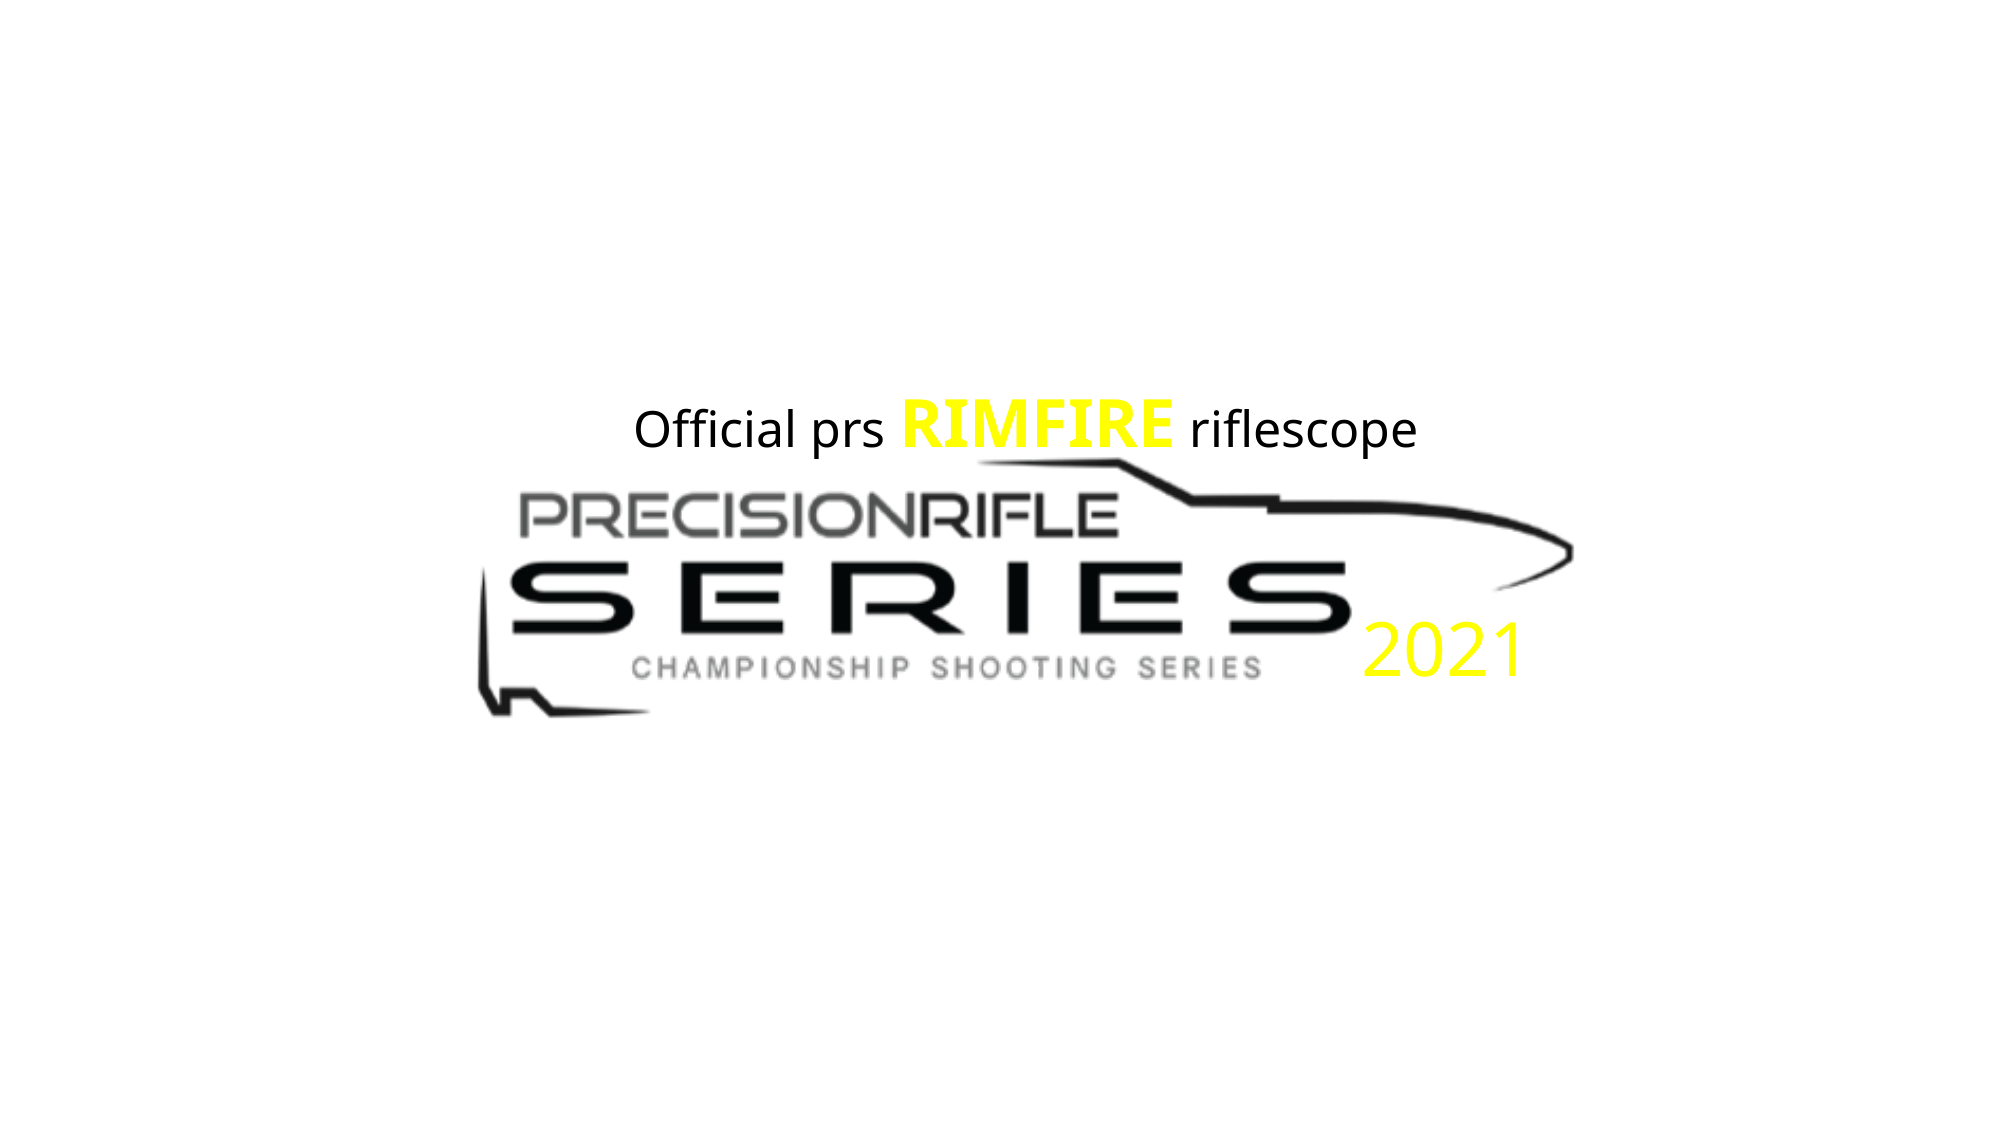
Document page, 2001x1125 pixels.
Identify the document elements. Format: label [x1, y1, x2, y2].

text_box [464, 373, 1636, 734]
